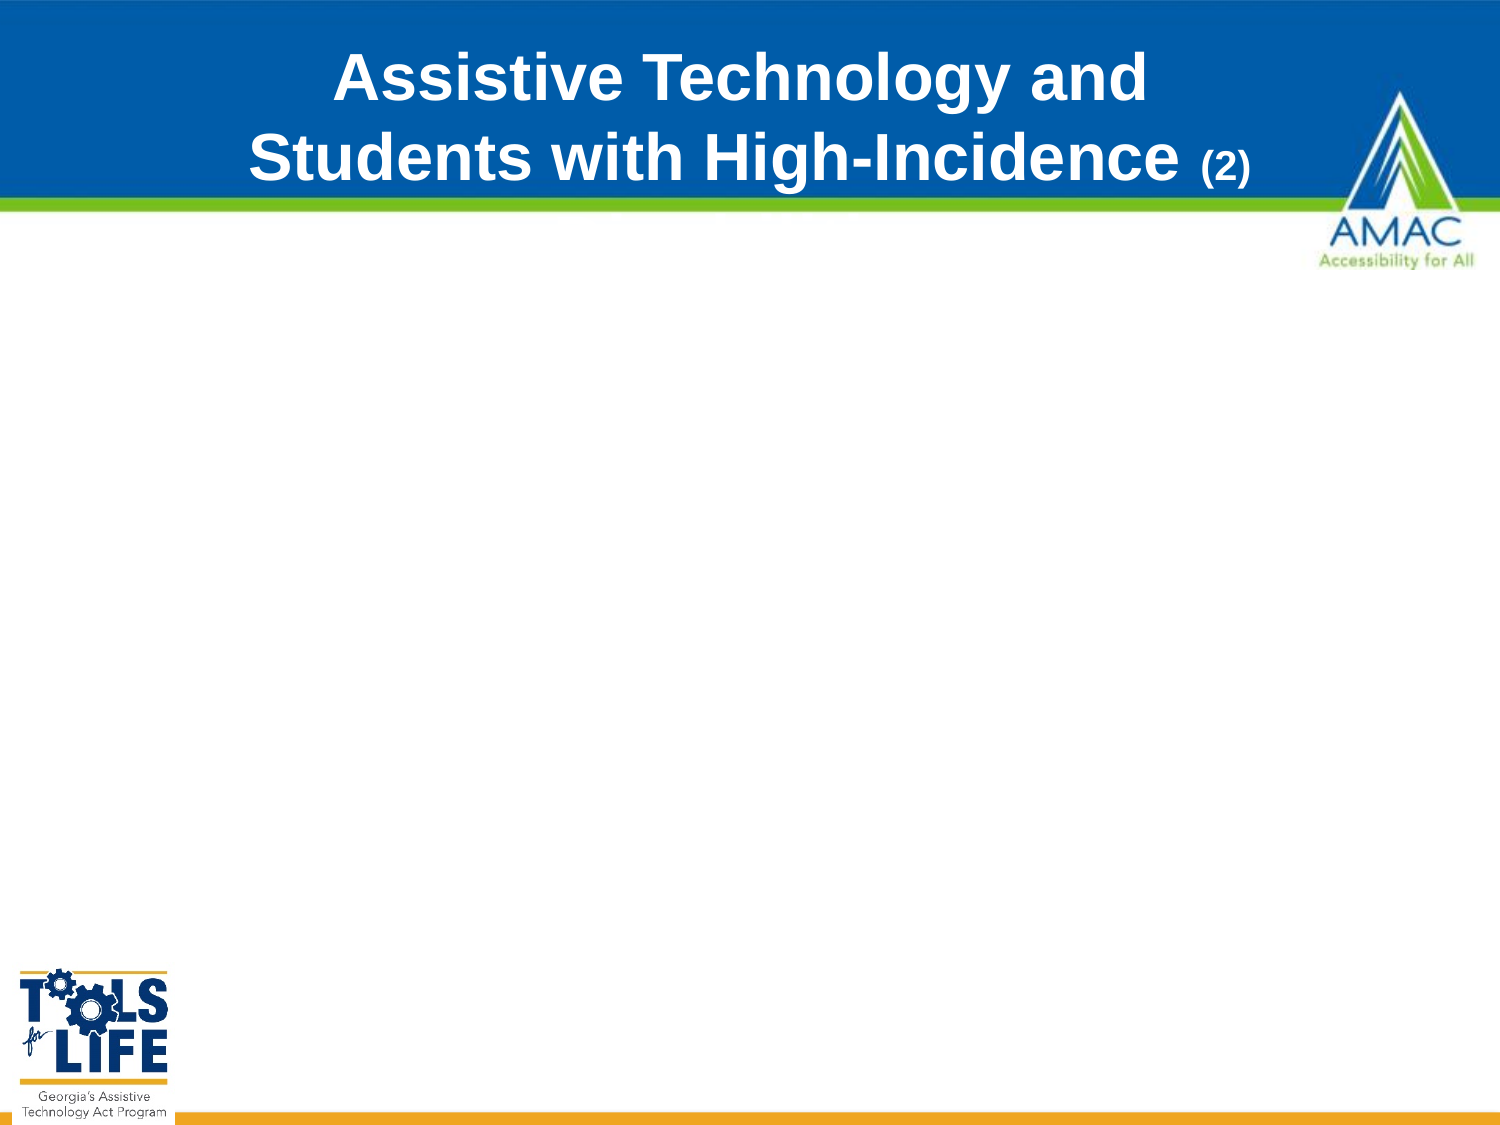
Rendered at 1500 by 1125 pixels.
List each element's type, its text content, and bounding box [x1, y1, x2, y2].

picture [12, 962, 175, 1125]
picture [0, 0, 1500, 270]
title Assistive Technology and Students with High-Incidence (2) Disabilities [75, 26, 1425, 157]
